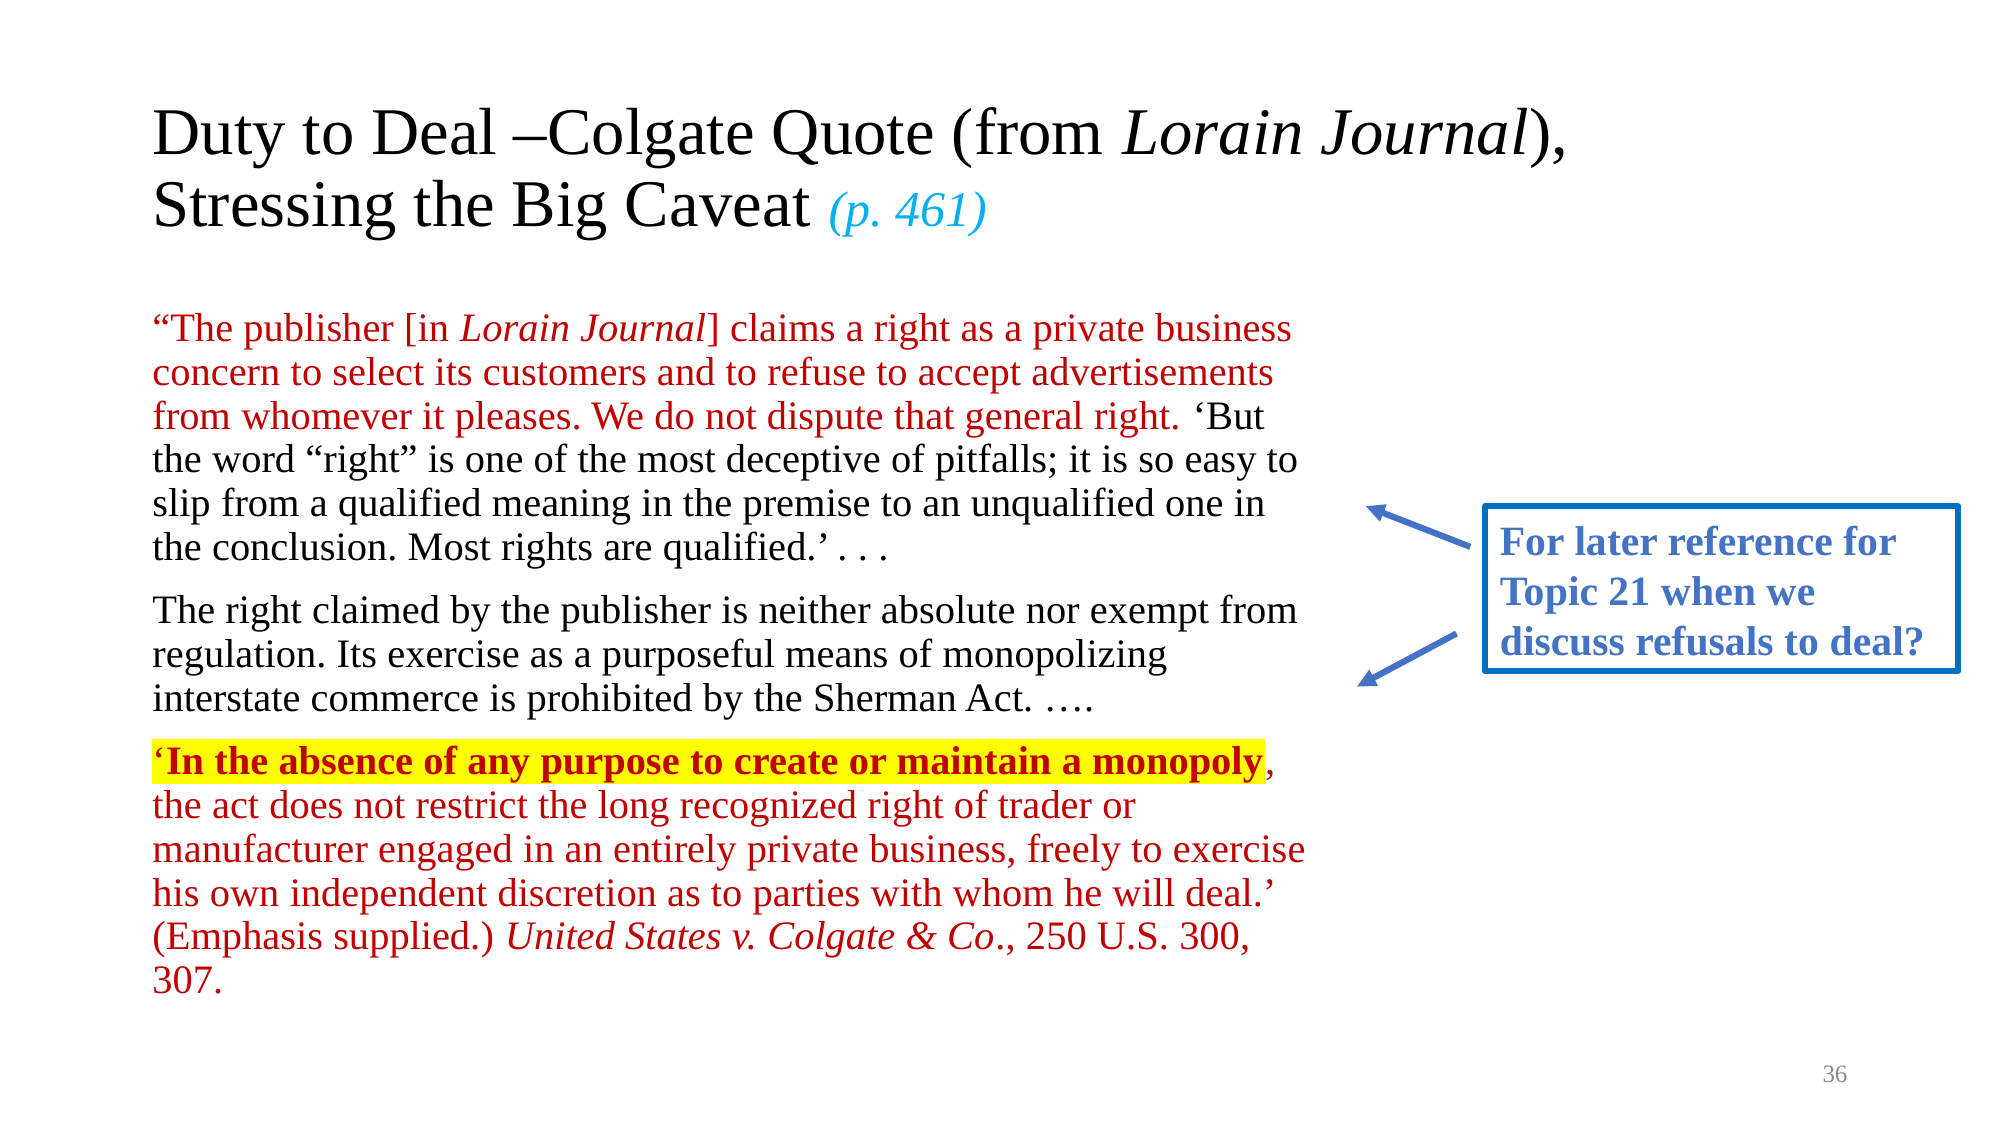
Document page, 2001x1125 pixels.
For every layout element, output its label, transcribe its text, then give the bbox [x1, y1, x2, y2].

text_box For later reference for Topic 21 when we discuss refusals to deal? [1484, 506, 1959, 672]
list “The publisher [in Lorain Journal] claims a right as a private business concern to select its customers and to refuse to accept advertisements from whomever it pleases. We do not dispute that general right. ‘But the word “right” is one of the most deceptive of pitfalls; it is so easy to slip from a qualified meaning in the premise to an unqualified one in the conclusion. Most rights are qualified.’ . . . The right claimed by the publisher is neither absolute nor exempt from regulation. Its exercise as a purposeful means of monopolizing interstate commerce is prohibited by the Sherman Act. …. ‘In the absence of any purpose to create or maintain a monopoly, the act does not restrict the long recognized right of trader or manufacturer engaged in an entirely private business, freely to exercise his own independent discretion as to parties with whom he will deal.’ (Emphasis supplied.) United States v. Colgate & Co., 250 U.S. 300, 307. [137, 299, 1333, 1014]
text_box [1357, 633, 1457, 687]
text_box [1365, 506, 1471, 547]
title Duty to Deal –Colgate Quote (from Lorain Journal), Stressing the Big Caveat (p. 461) [137, 59, 1863, 278]
slide_number 36 [1412, 1042, 1863, 1103]
